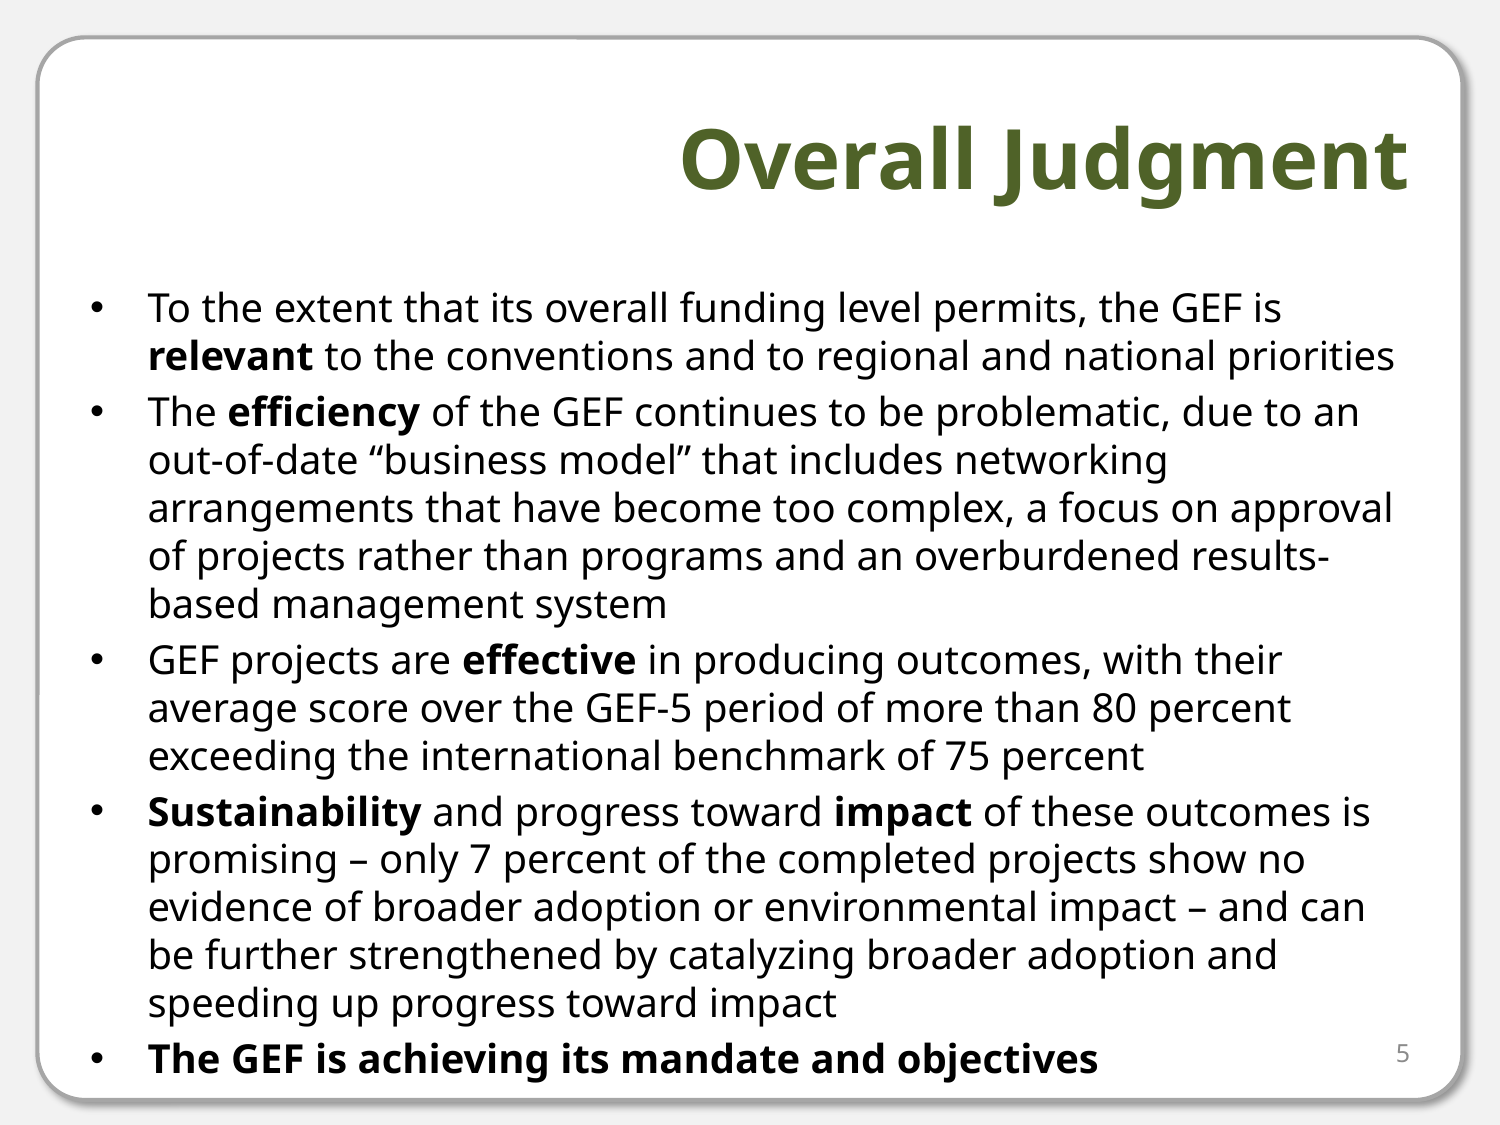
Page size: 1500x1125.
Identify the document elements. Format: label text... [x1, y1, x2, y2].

list To the extent that its overall funding level permits, the GEF is relevant to the conventions and to regional and national priorities The efficiency of the GEF continues to be problematic, due to an out-of-date “business model” that includes networking arrangements that have become too complex, a focus on approval of projects rather than programs and an overburdened results-based management system GEF projects are effective in producing outcomes, with their average score over the GEF-5 period of more than 80 percent exceeding the international benchmark of 75 percent Sustainability and progress toward impact of these outcomes is promising – only 7 percent of the completed projects show no evidence of broader adoption or environmental impact – and can be further strengthened by catalyzing broader adoption and speeding up progress toward impact The GEF is achieving its mandate and objectives [75, 275, 1425, 1113]
slide_number 5 [1074, 1025, 1425, 1085]
title Overall Judgment [75, 62, 1425, 250]
